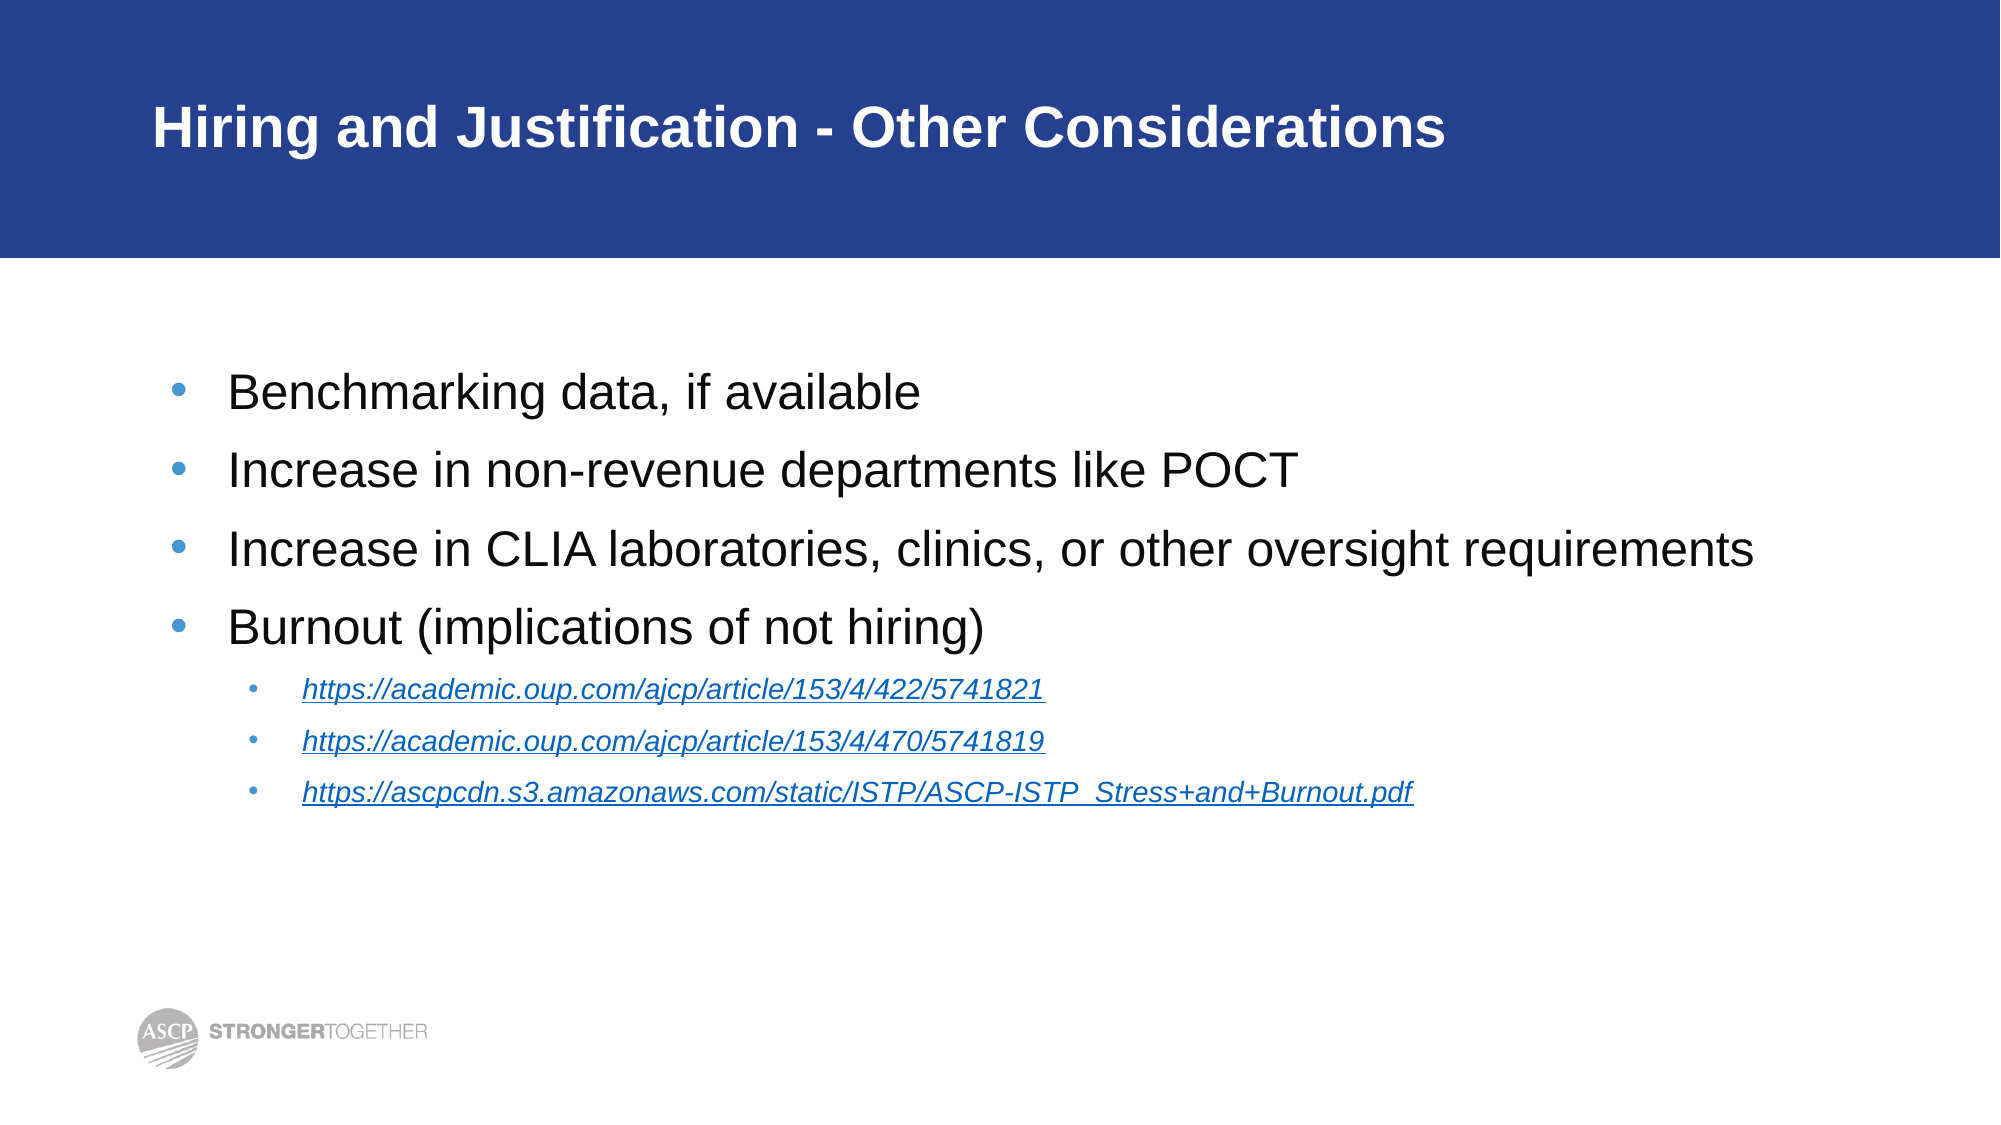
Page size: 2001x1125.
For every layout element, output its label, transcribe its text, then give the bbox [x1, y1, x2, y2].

title Hiring and Justification - Other Considerations [137, 20, 1863, 238]
picture [137, 1008, 427, 1069]
list Benchmarking data, if available Increase in non-revenue departments like POCT Increase in CLIA laboratories, clinics, or other oversight requirements Burnout (implications of not hiring) https://academic.oup.com/ajcp/article/153/4/422/5741821 https://academic.oup.com/ajcp/article/153/4/470/5741819 https://ascpcdn.s3.amazonaws.com/static/ISTP/ASCP-ISTP_Stress+and+Burnout.pdf [137, 299, 1863, 942]
